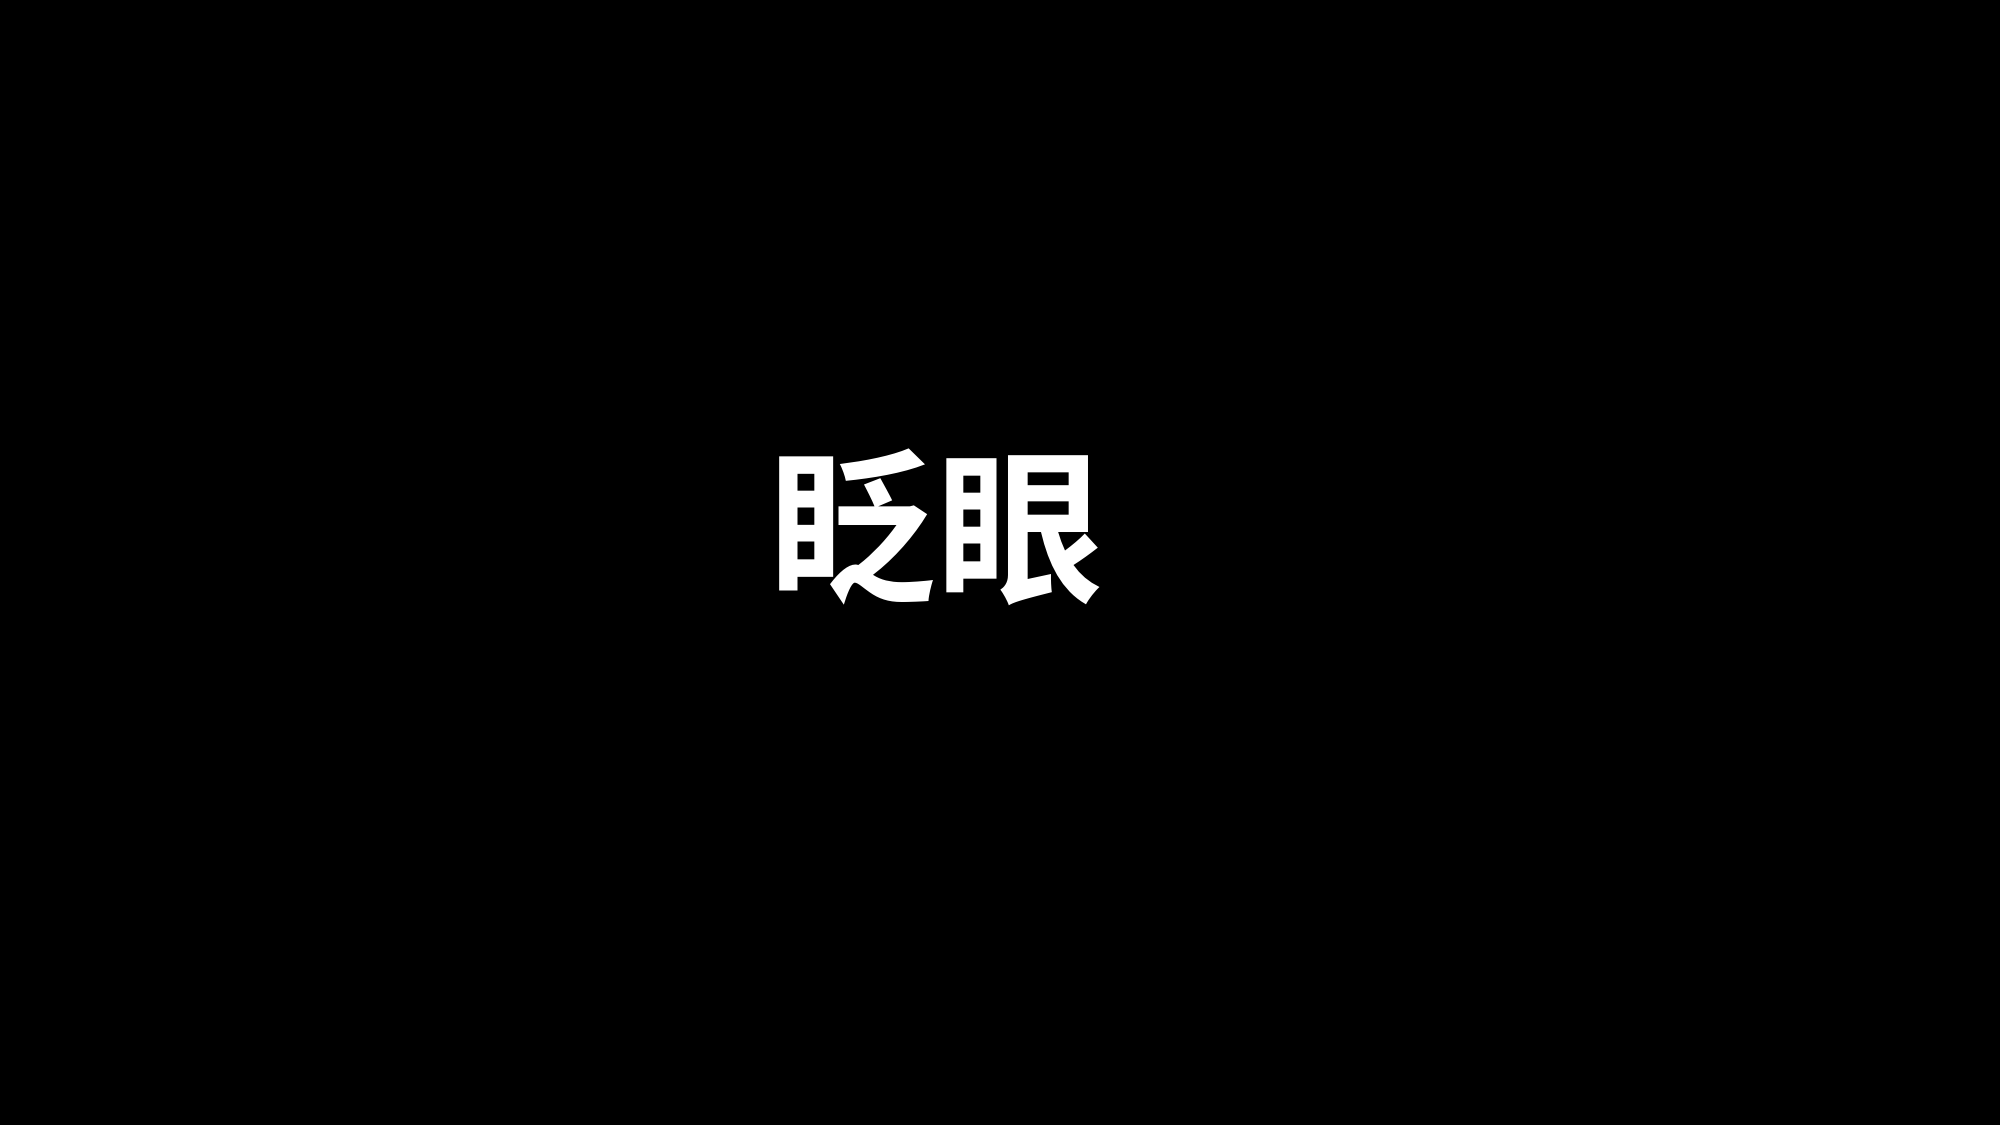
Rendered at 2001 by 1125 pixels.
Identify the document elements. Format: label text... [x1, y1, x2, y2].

text_box 眨眼 [754, 416, 1124, 631]
